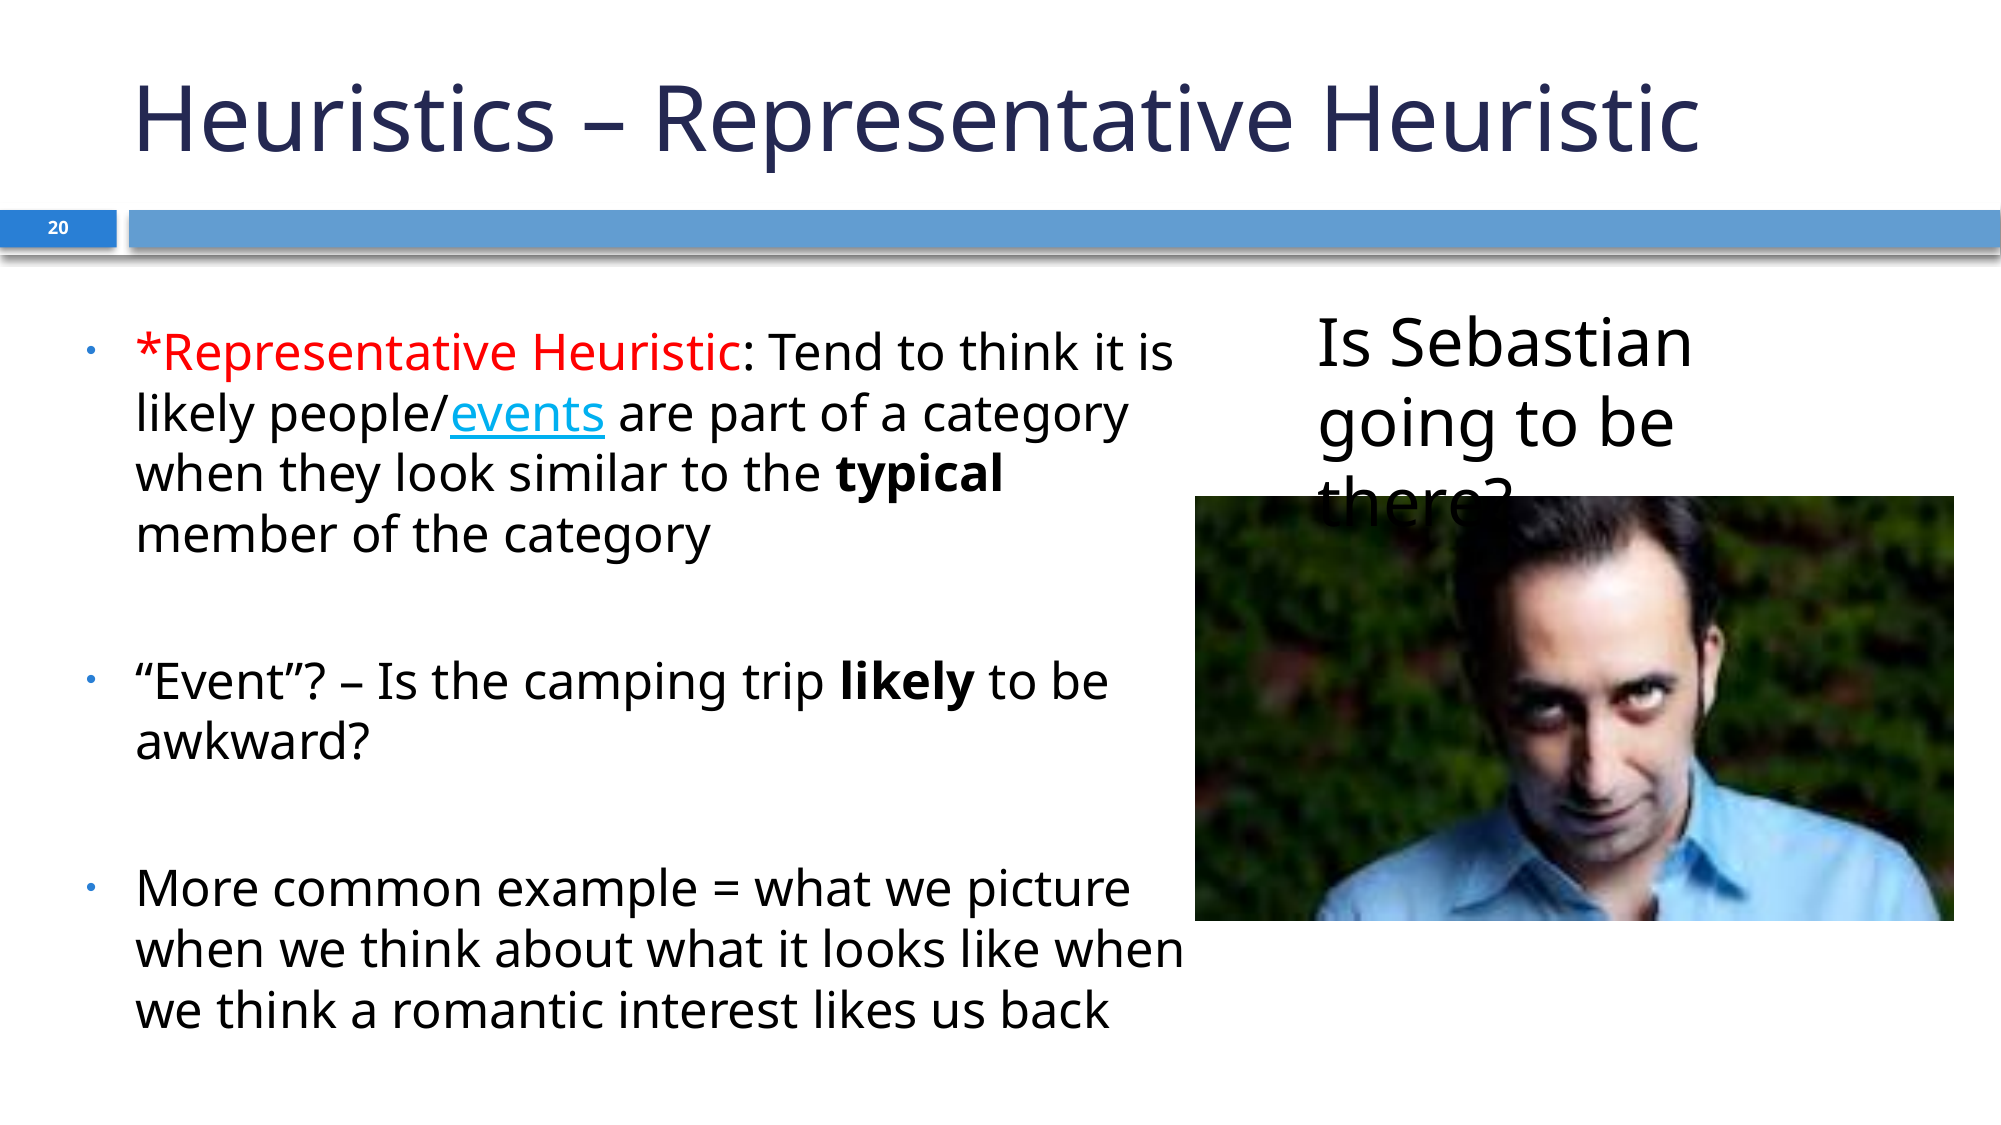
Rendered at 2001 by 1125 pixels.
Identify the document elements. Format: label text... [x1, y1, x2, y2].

slide_number 20 [0, 208, 117, 249]
title Heuristics – Representative Heuristic [116, 21, 1817, 209]
picture [1195, 495, 1954, 921]
text_box Is Sebastian going to be there? [1303, 292, 1834, 494]
list *Representative Heuristic: Tend to think it is likely people/events are part of a category when they look similar to the typical member of the category “Event”? – Is the camping trip likely to be awkward? More common example = what we picture when we think about what it looks like when we think a romantic interest likes us back [71, 312, 1224, 1061]
